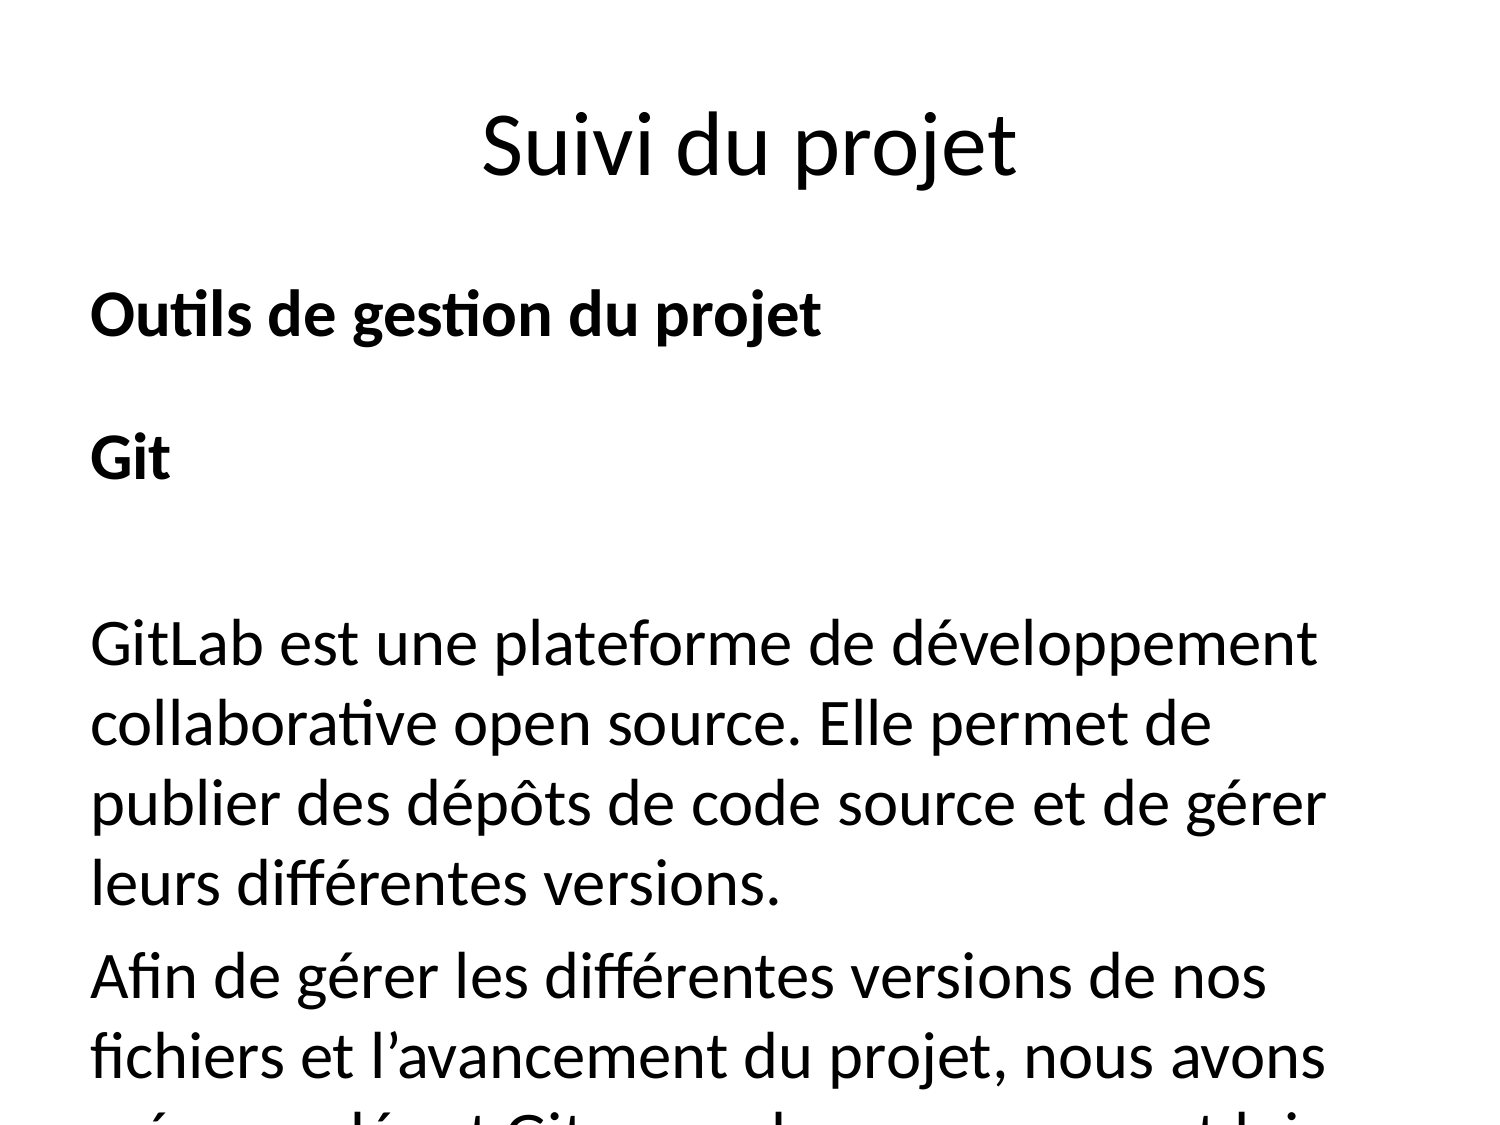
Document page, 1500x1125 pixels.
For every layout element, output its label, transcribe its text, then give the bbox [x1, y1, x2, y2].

title Suivi du projet [75, 45, 1425, 233]
list Outils de gestion du projet Git GitLab est une plateforme de développement collaborative open source. Elle permet de publier des dépôts de code source et de gérer leurs différentes versions. Afin de gérer les différentes versions de nos fichiers et l’avancement du projet, nous avons créer un dépot Git pour chaque groupe et lui avons donné un nom d’entreprise fictif pour rester dans le thème du projet. Pour y accéder et modifier depuis chez nous, nous avons installer Git Bash. Voici les commandes Git les plus utilisées en général : [75, 262, 1425, 1005]
